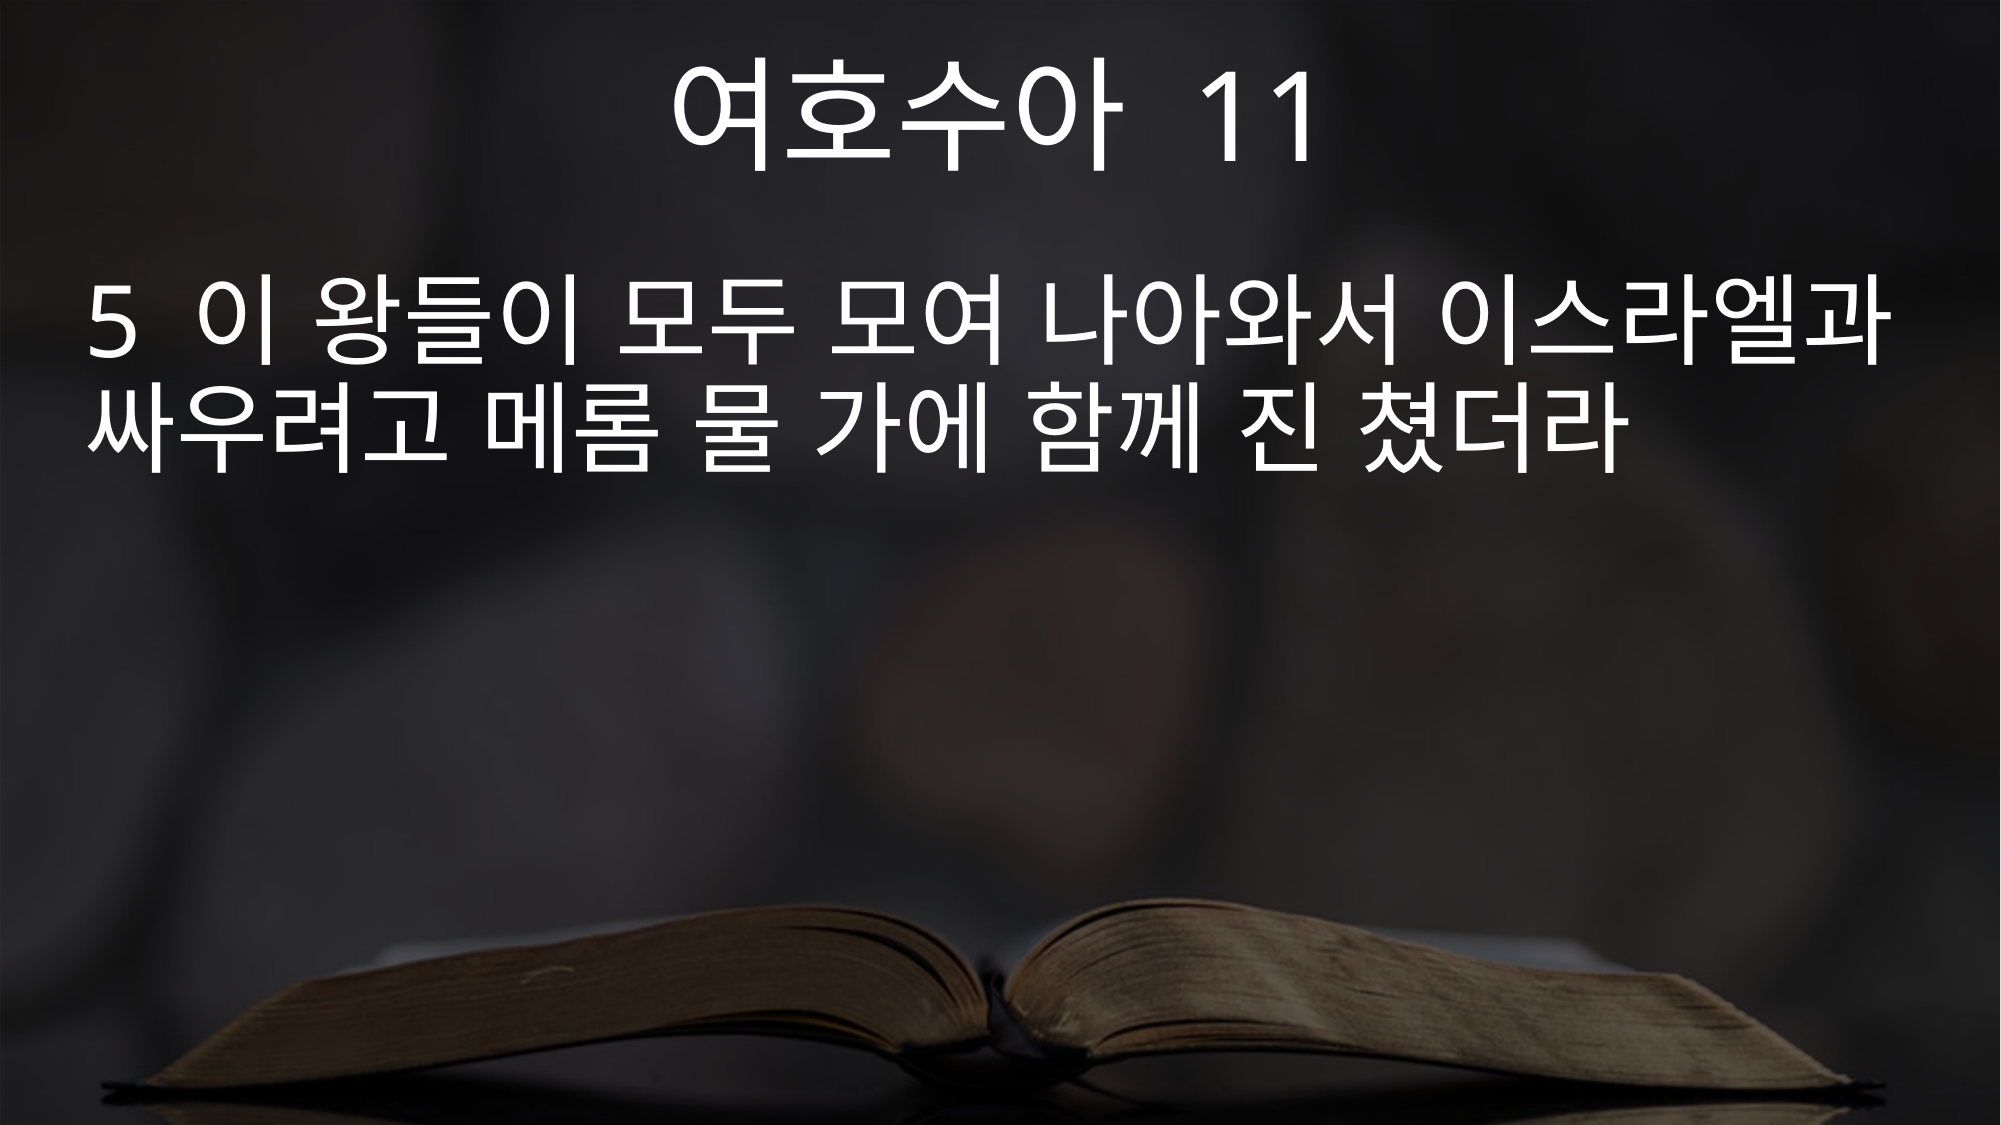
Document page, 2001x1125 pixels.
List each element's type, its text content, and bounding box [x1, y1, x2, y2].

list 5 이 왕들이 모두 모여 나아와서 이스라엘과 싸우려고 메롬 물 가에 함께 진 쳤더라 [69, 263, 1953, 423]
picture [0, 0, 2001, 1125]
footer 여호수아 11 [0, 32, 2000, 192]
